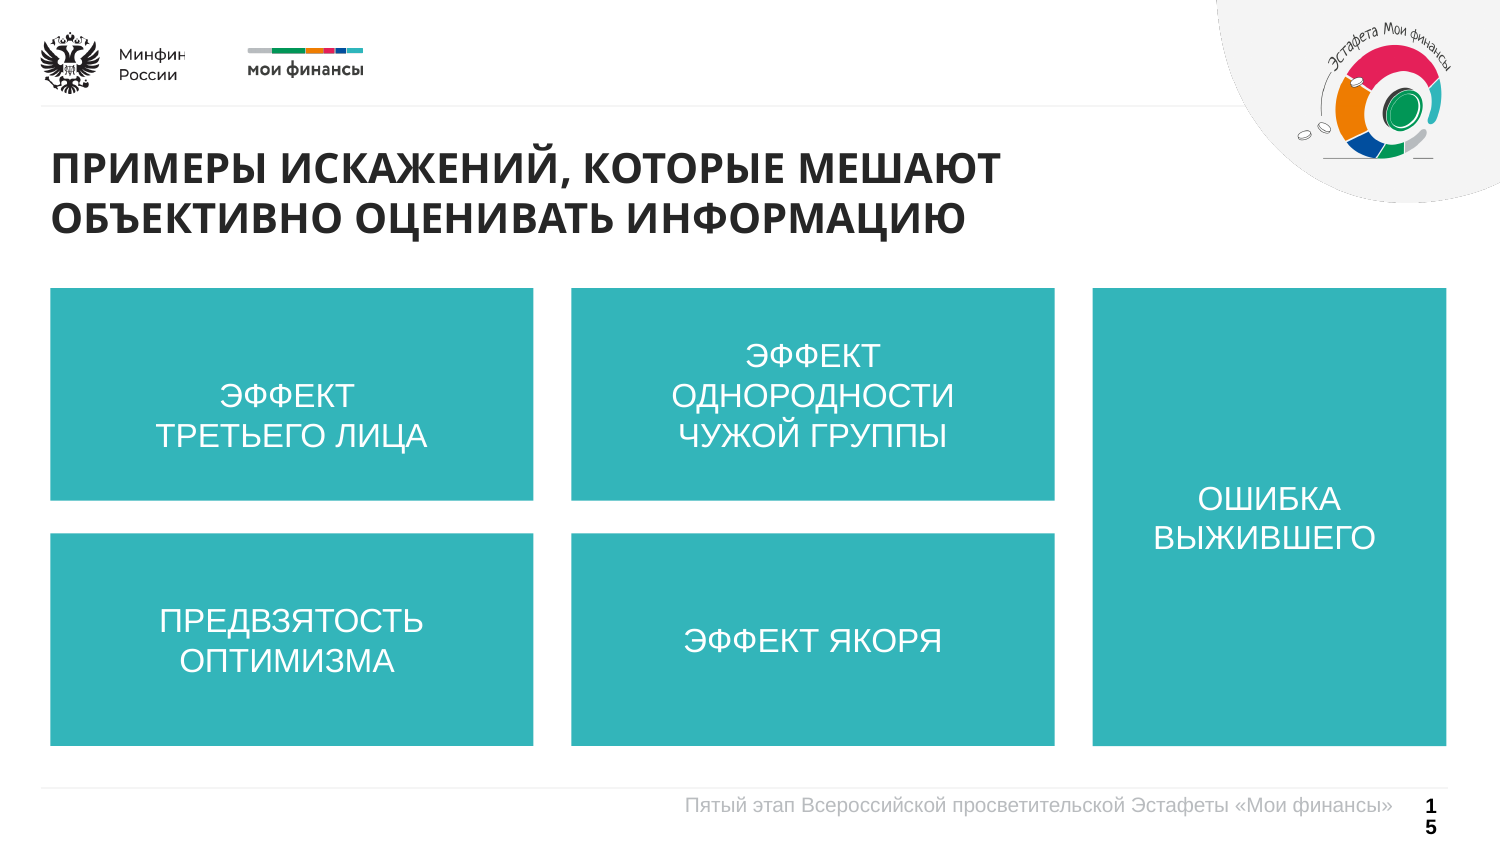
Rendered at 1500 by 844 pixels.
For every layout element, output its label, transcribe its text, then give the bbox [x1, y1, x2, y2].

picture [1216, 0, 1500, 203]
text_box ЭФФЕКТ ЯКОРЯ [648, 619, 978, 660]
slide_number 15 [1416, 783, 1447, 827]
text_box ЭФФЕКТ ОДНОРОДНОСТИ ЧУЖОЙ ГРУППЫ [643, 333, 983, 454]
text_box [1092, 288, 1447, 747]
text_box [571, 533, 1055, 746]
title ПРИМЕРЫ ИСКАЖЕНИЙ, КОТОРЫЕ МЕШАЮТ ОБЪЕКТИВНО ОЦЕНИВАТЬ ИНФОРМАЦИЮ [50, 142, 1174, 245]
text_box ПРЕДВЗЯТОСТЬ ОПТИМИЗМА [155, 599, 428, 680]
text_box ЭФФЕКТ ТРЕТЬЕГО ЛИЦА [114, 374, 469, 455]
text_box [50, 533, 534, 746]
text_box [50, 288, 534, 501]
text_box [571, 288, 1055, 501]
text_box ОШИБКА ВЫЖИВШЕГО [1146, 476, 1393, 557]
